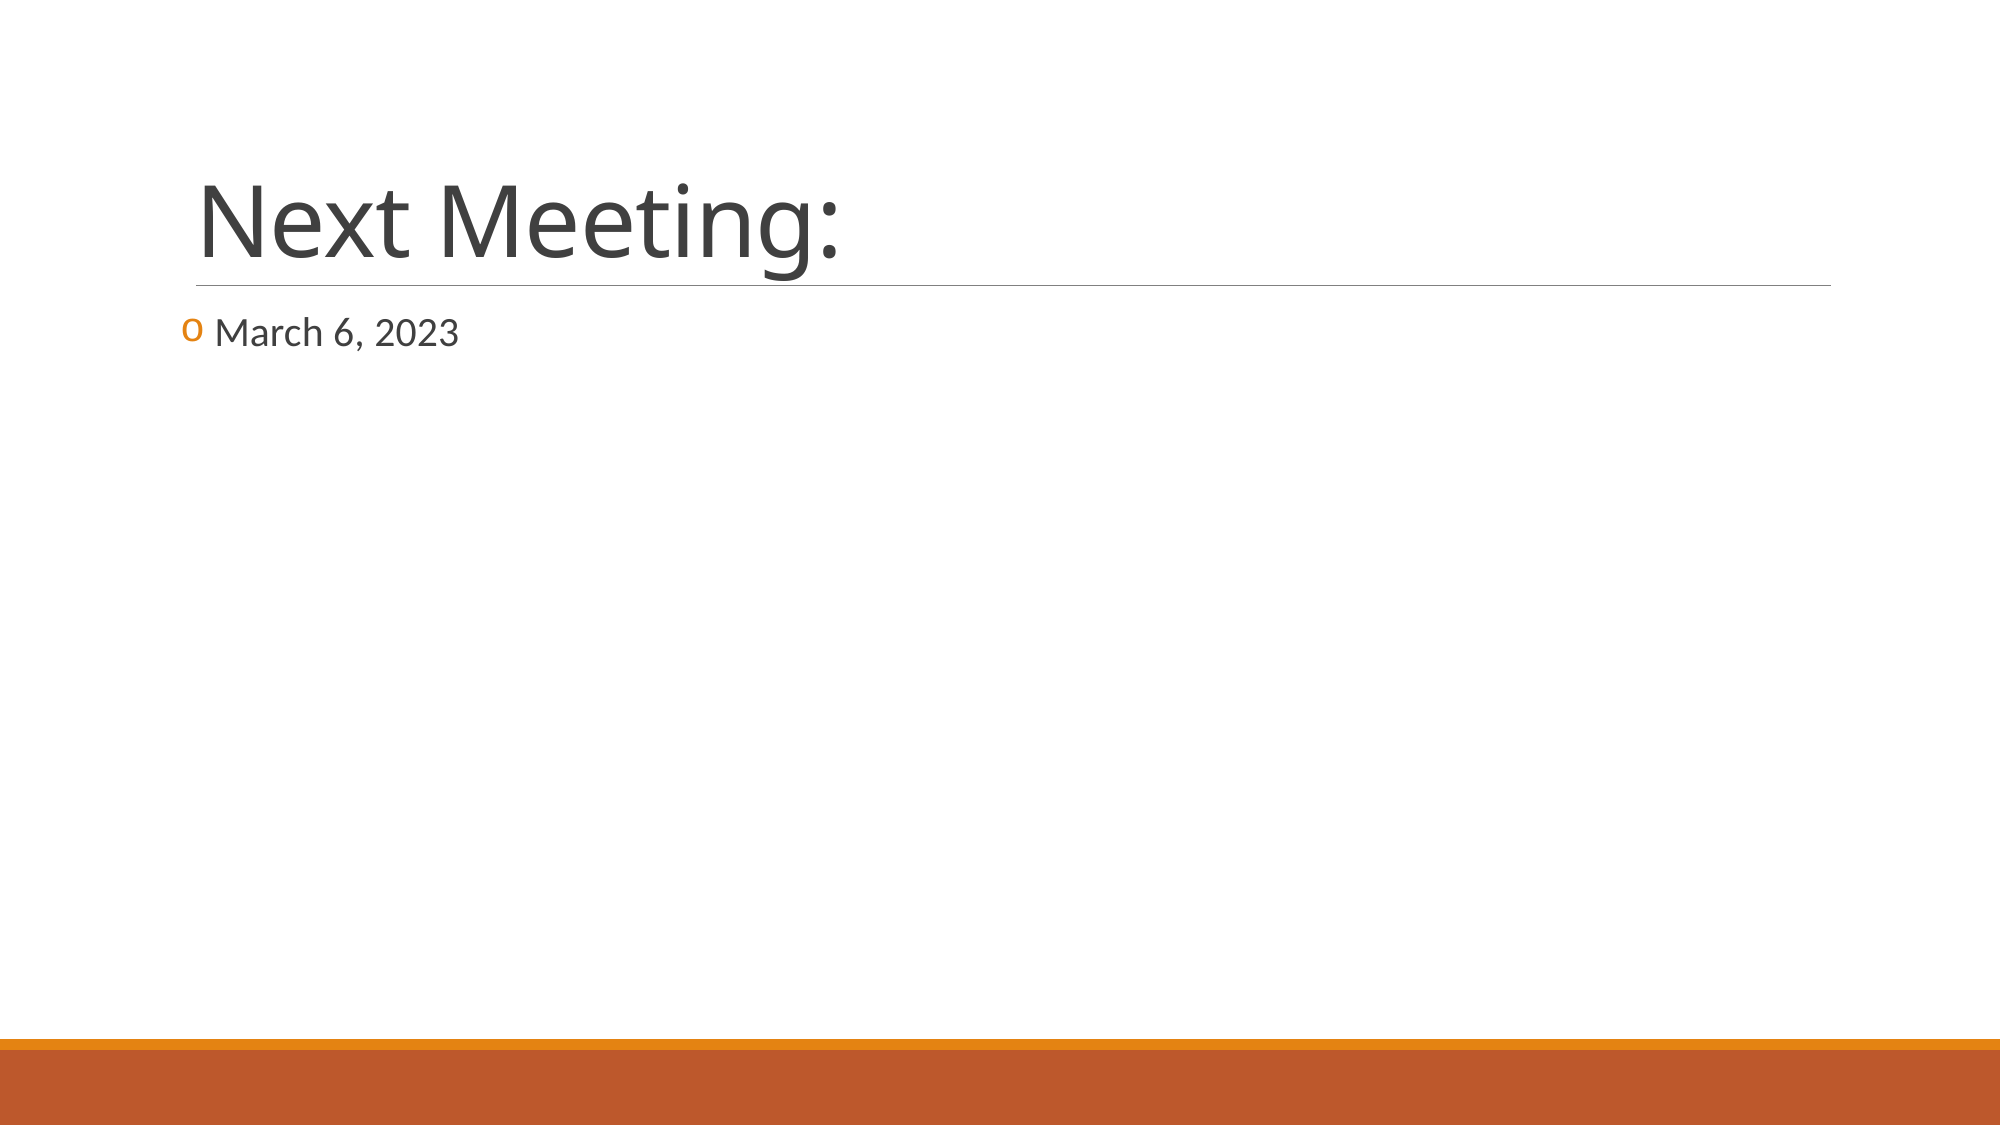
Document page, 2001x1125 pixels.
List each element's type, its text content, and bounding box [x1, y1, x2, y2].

list March 6, 2023 [180, 302, 1830, 963]
title Next Meeting: [180, 47, 1830, 285]
